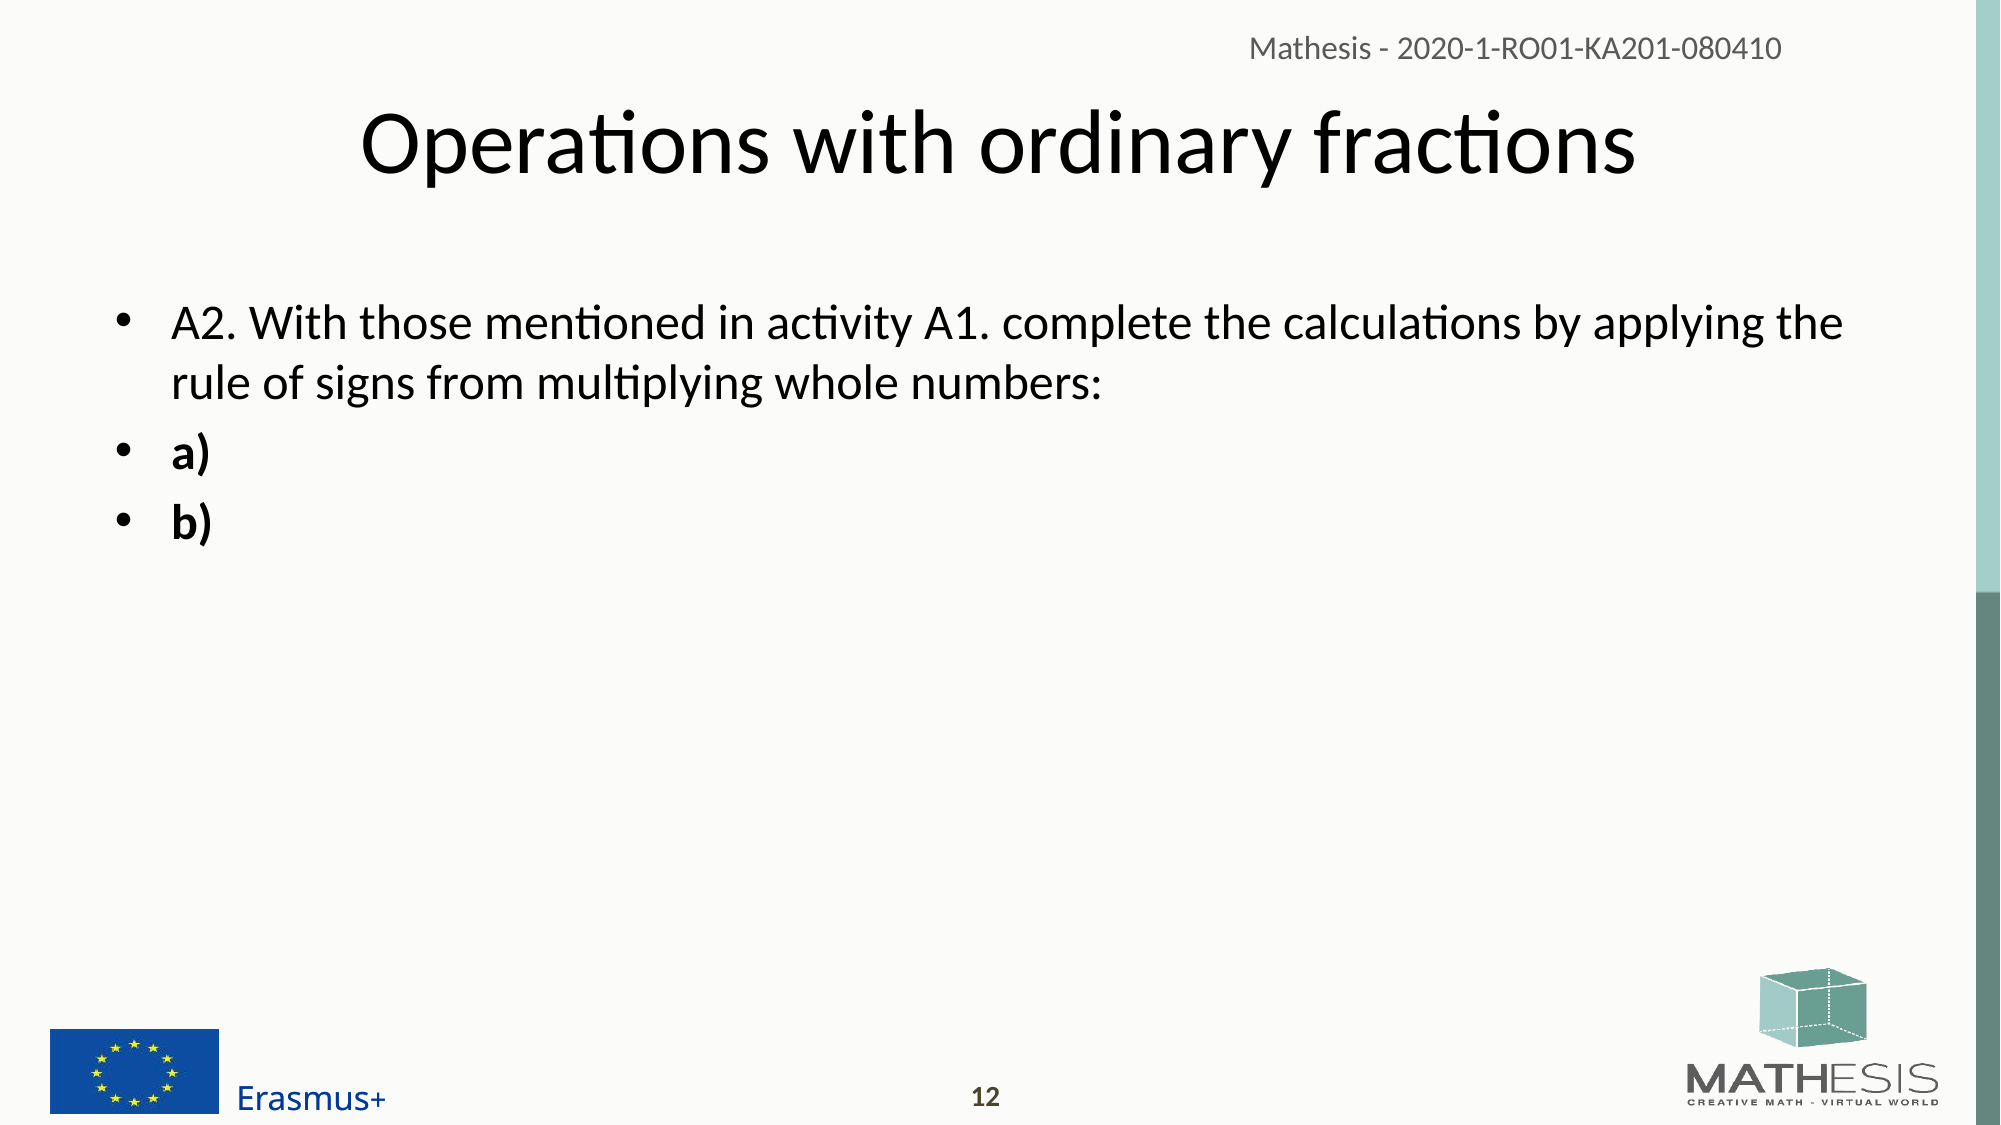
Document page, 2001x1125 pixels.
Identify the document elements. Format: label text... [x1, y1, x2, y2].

title Operations with ordinary fractions [99, 75, 1900, 263]
picture [50, 1029, 219, 1114]
